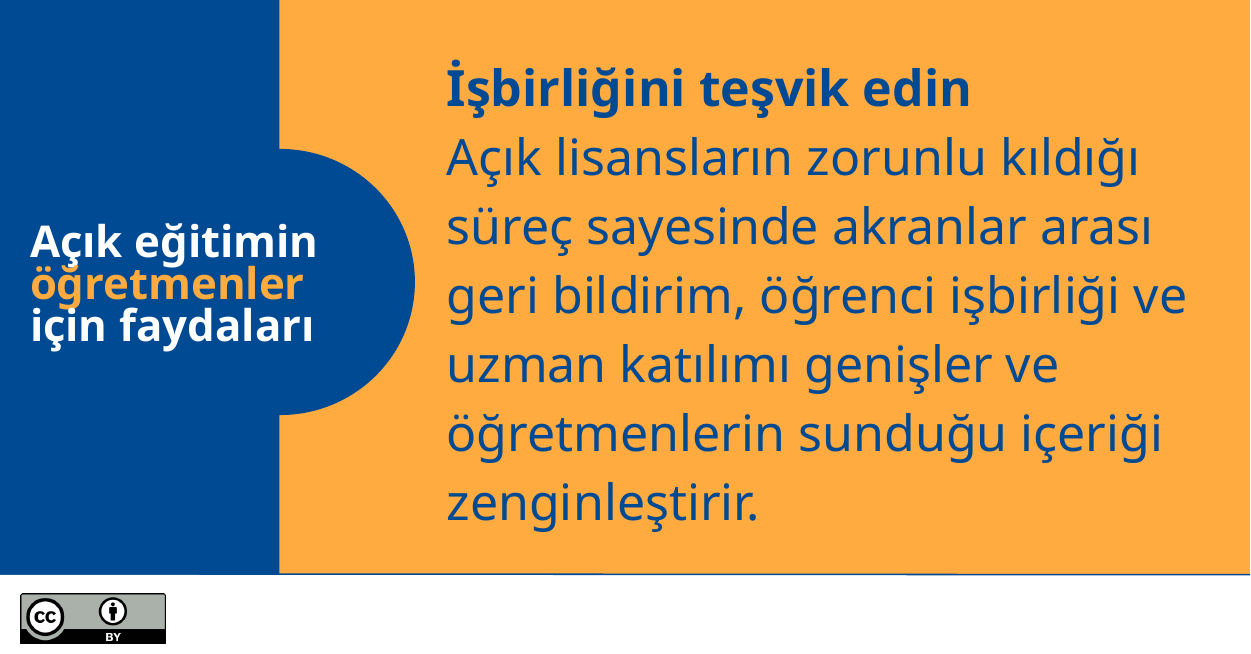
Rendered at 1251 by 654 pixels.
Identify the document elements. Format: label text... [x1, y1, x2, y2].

text_box [175, 366, 385, 416]
text_box [0, 582, 1250, 654]
text_box Açık eğitimin öğretmenler için faydaları [15, 209, 394, 366]
text_box [167, 148, 393, 209]
text_box İşbirliğini teşvik edin Açık lisansların zorunlu kıldığı süreç sayesinde akranlar arası geri bildirim, öğrenci işbirliği ve uzman katılımı genişler ve öğretmenlerin sunduğu içeriği zenginleştirir. [431, 32, 1232, 546]
text_box [0, 0, 280, 573]
picture [20, 592, 166, 645]
text_box [394, 210, 415, 354]
